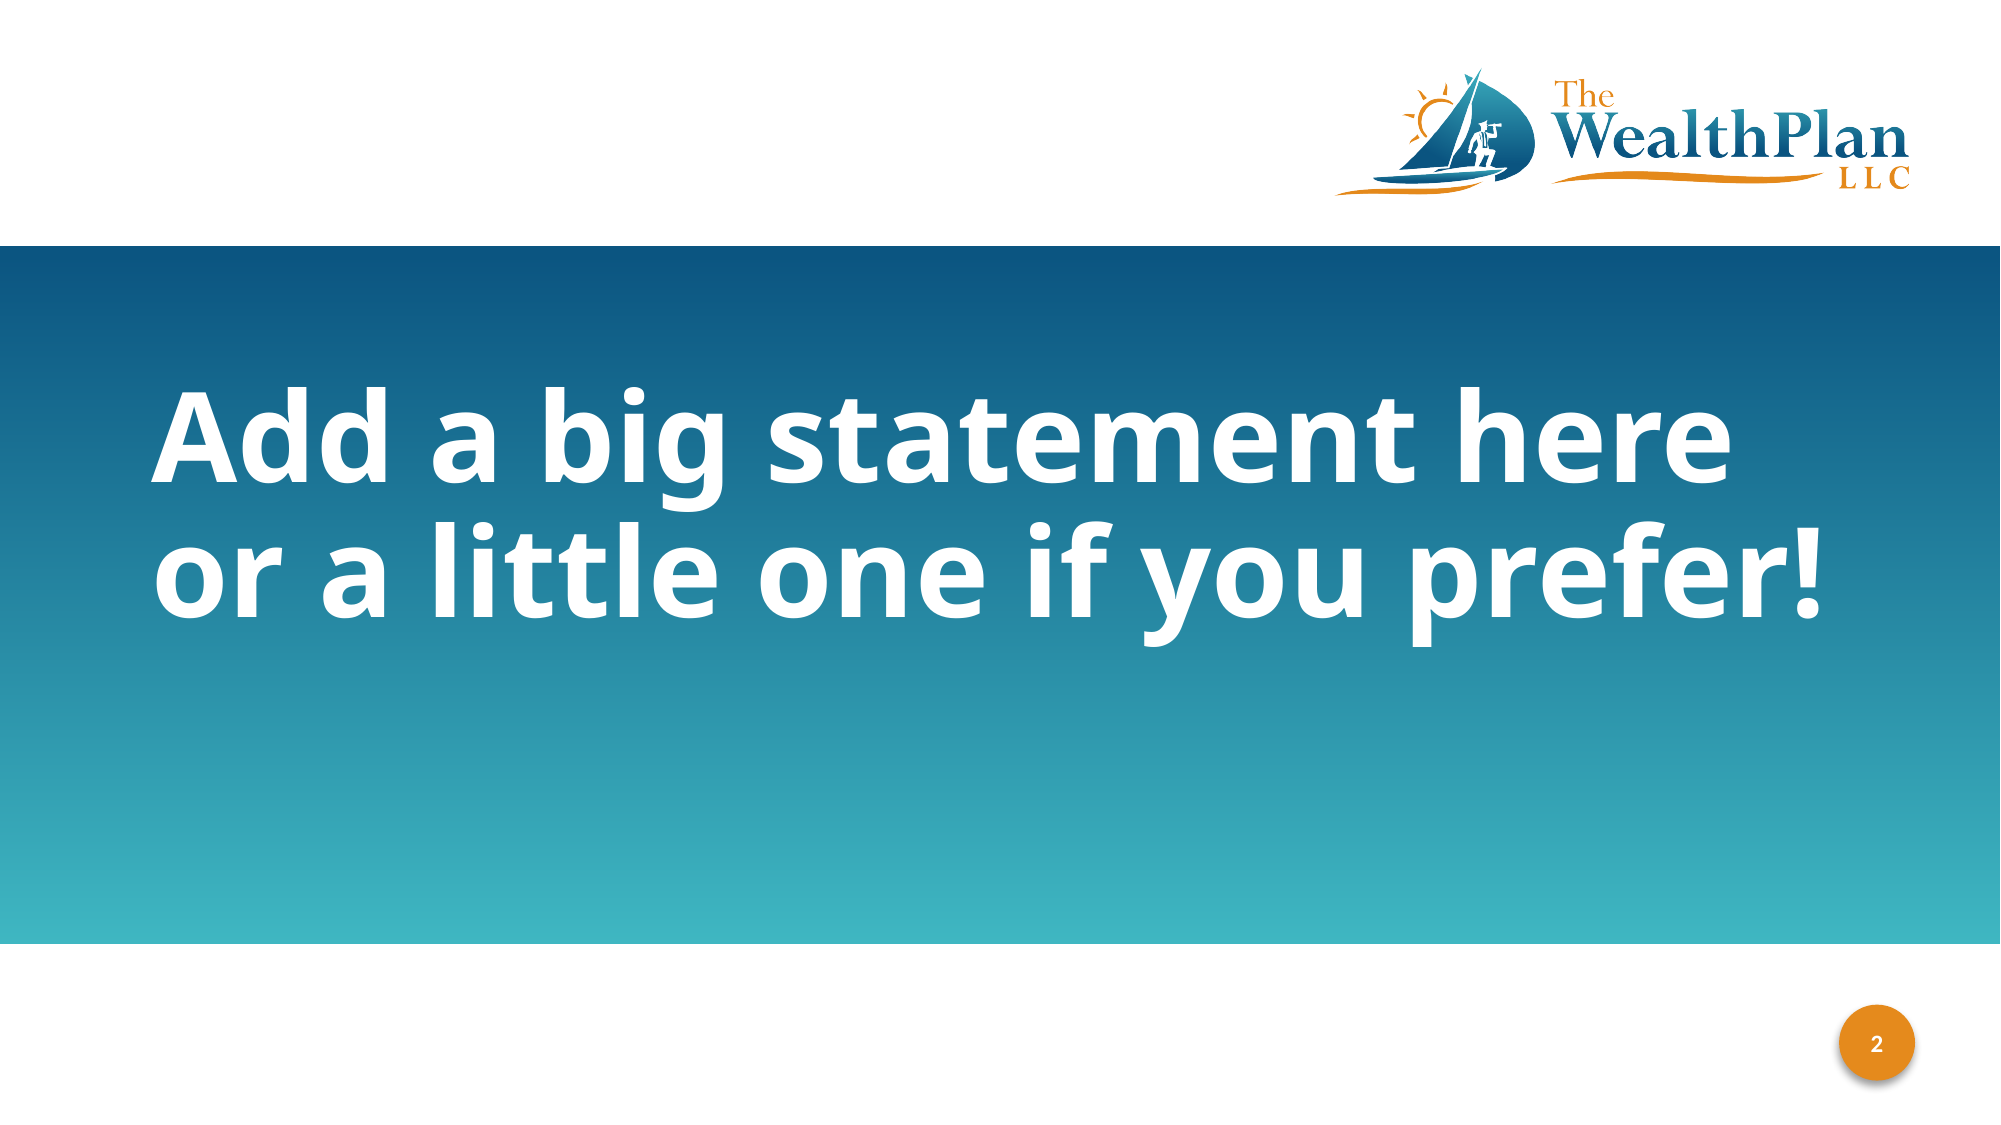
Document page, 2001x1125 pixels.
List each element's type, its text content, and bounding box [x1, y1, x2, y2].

slide_number 2 [1839, 1004, 1916, 1081]
picture [1334, 67, 1909, 196]
title Add a big statement here or a little one if you prefer! [136, 367, 1862, 835]
